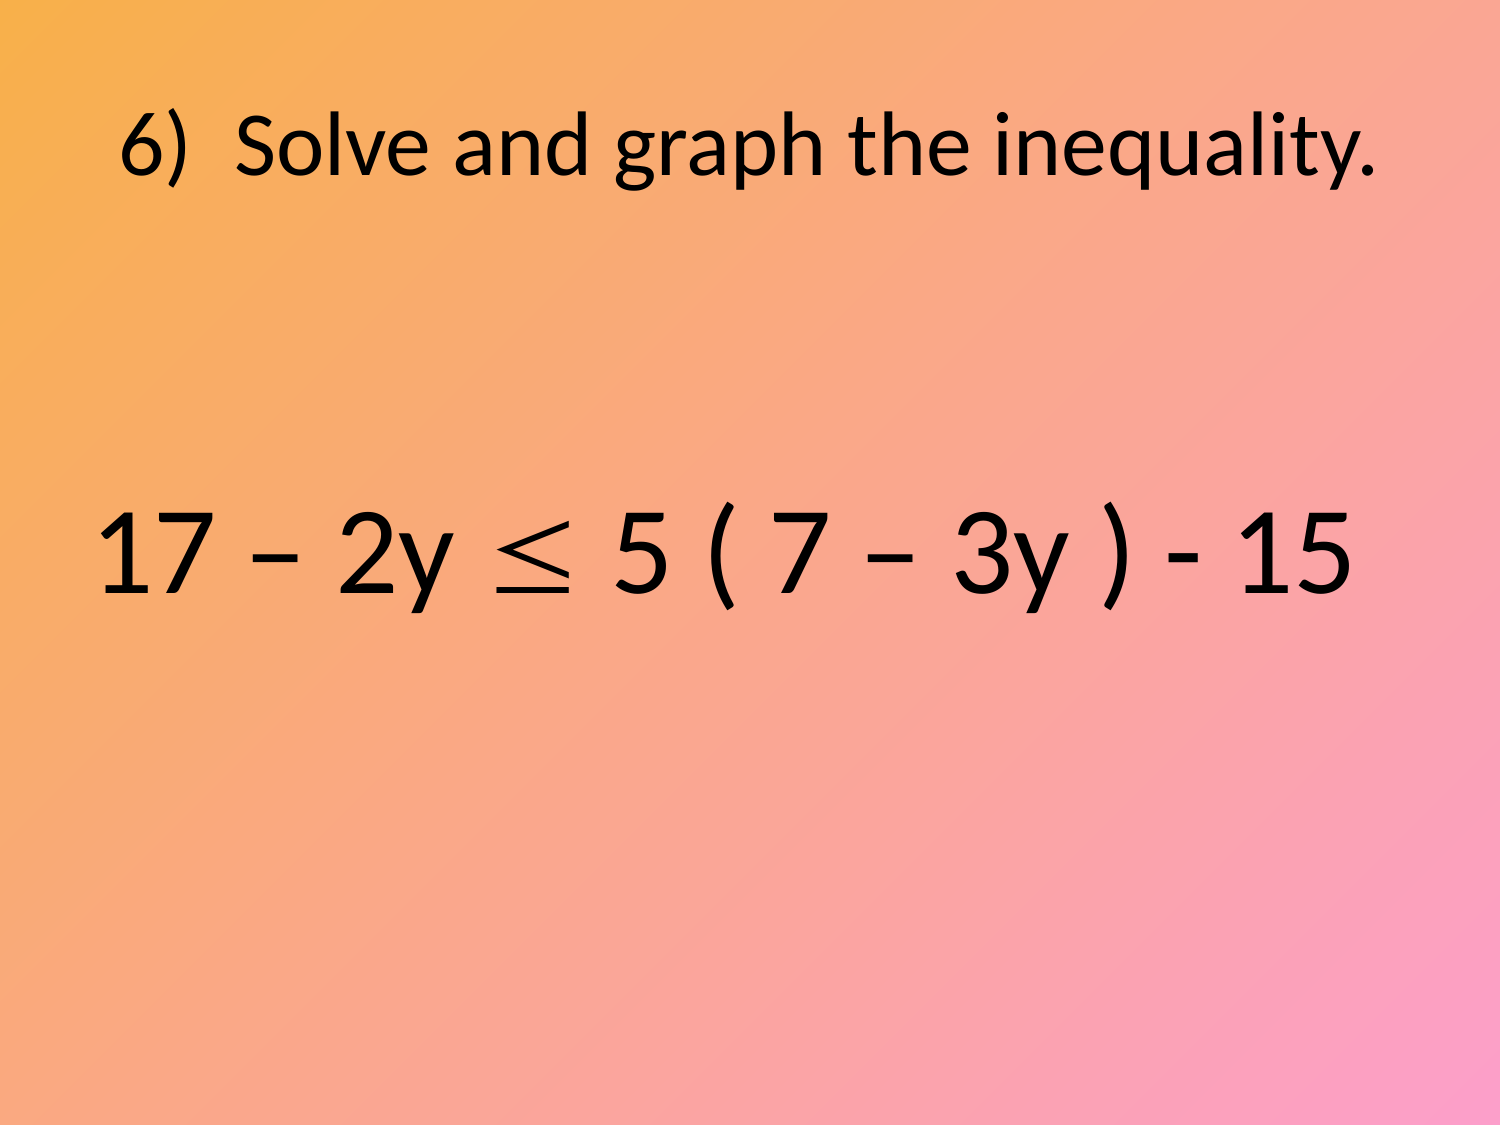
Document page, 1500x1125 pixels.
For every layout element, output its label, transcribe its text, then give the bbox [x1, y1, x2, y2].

list 17 – 2y  5 ( 7 – 3y ) - 15 [74, 262, 1426, 1006]
title 6) Solve and graph the inequality. [74, 44, 1426, 233]
